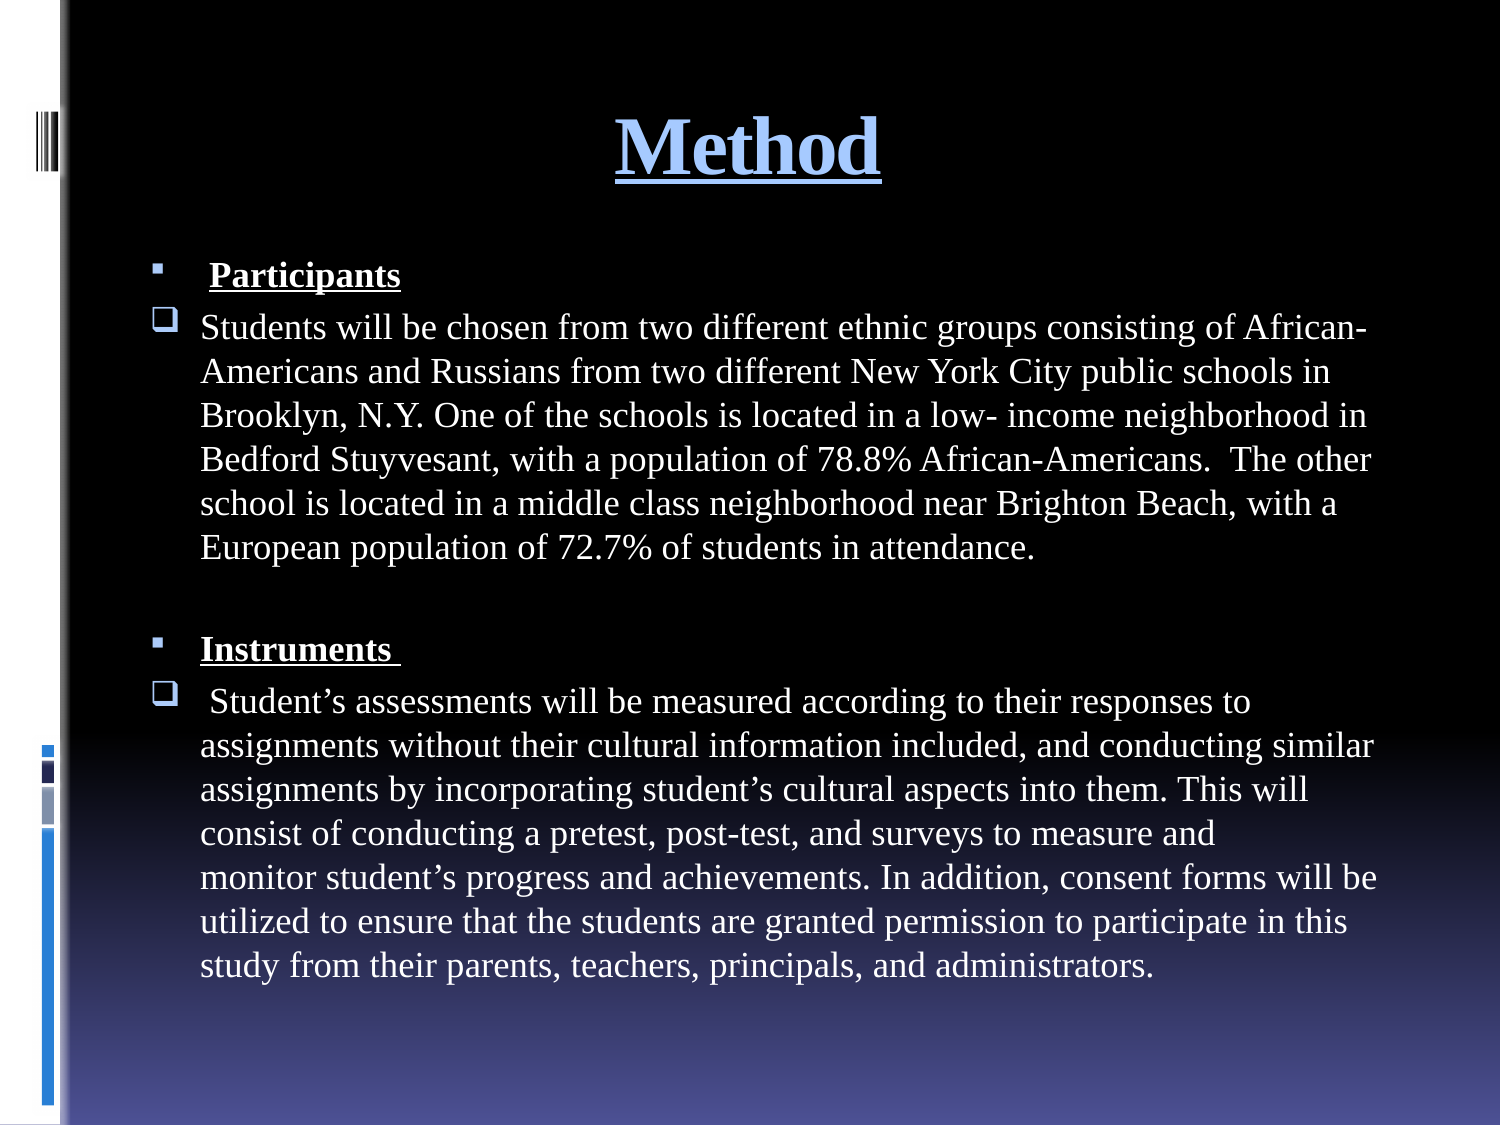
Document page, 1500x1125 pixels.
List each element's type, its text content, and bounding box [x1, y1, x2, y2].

list Participants Students will be chosen from two different ethnic groups consisting of African-Americans and Russians from two different New York City public schools in Brooklyn, N.Y. One of the schools is located in a low- income neighborhood in Bedford Stuyvesant, with a population of 78.8% African-Americans. The other school is located in a middle class neighborhood near Brighton Beach, with a European population of 72.7% of students in attendance. Instruments Student’s assessments will be measured according to their responses to assignments without their cultural information included, and conducting similar assignments by incorporating student’s cultural aspects into them. This will consist of conducting a pretest, post-test, and surveys to measure and monitor student’s progress and achievements. In addition, consent forms will be utilized to ensure that the students are granted permission to participate in this study from their parents, teachers, principals, and administrators. [125, 200, 1400, 1050]
title Method [150, 83, 1425, 234]
